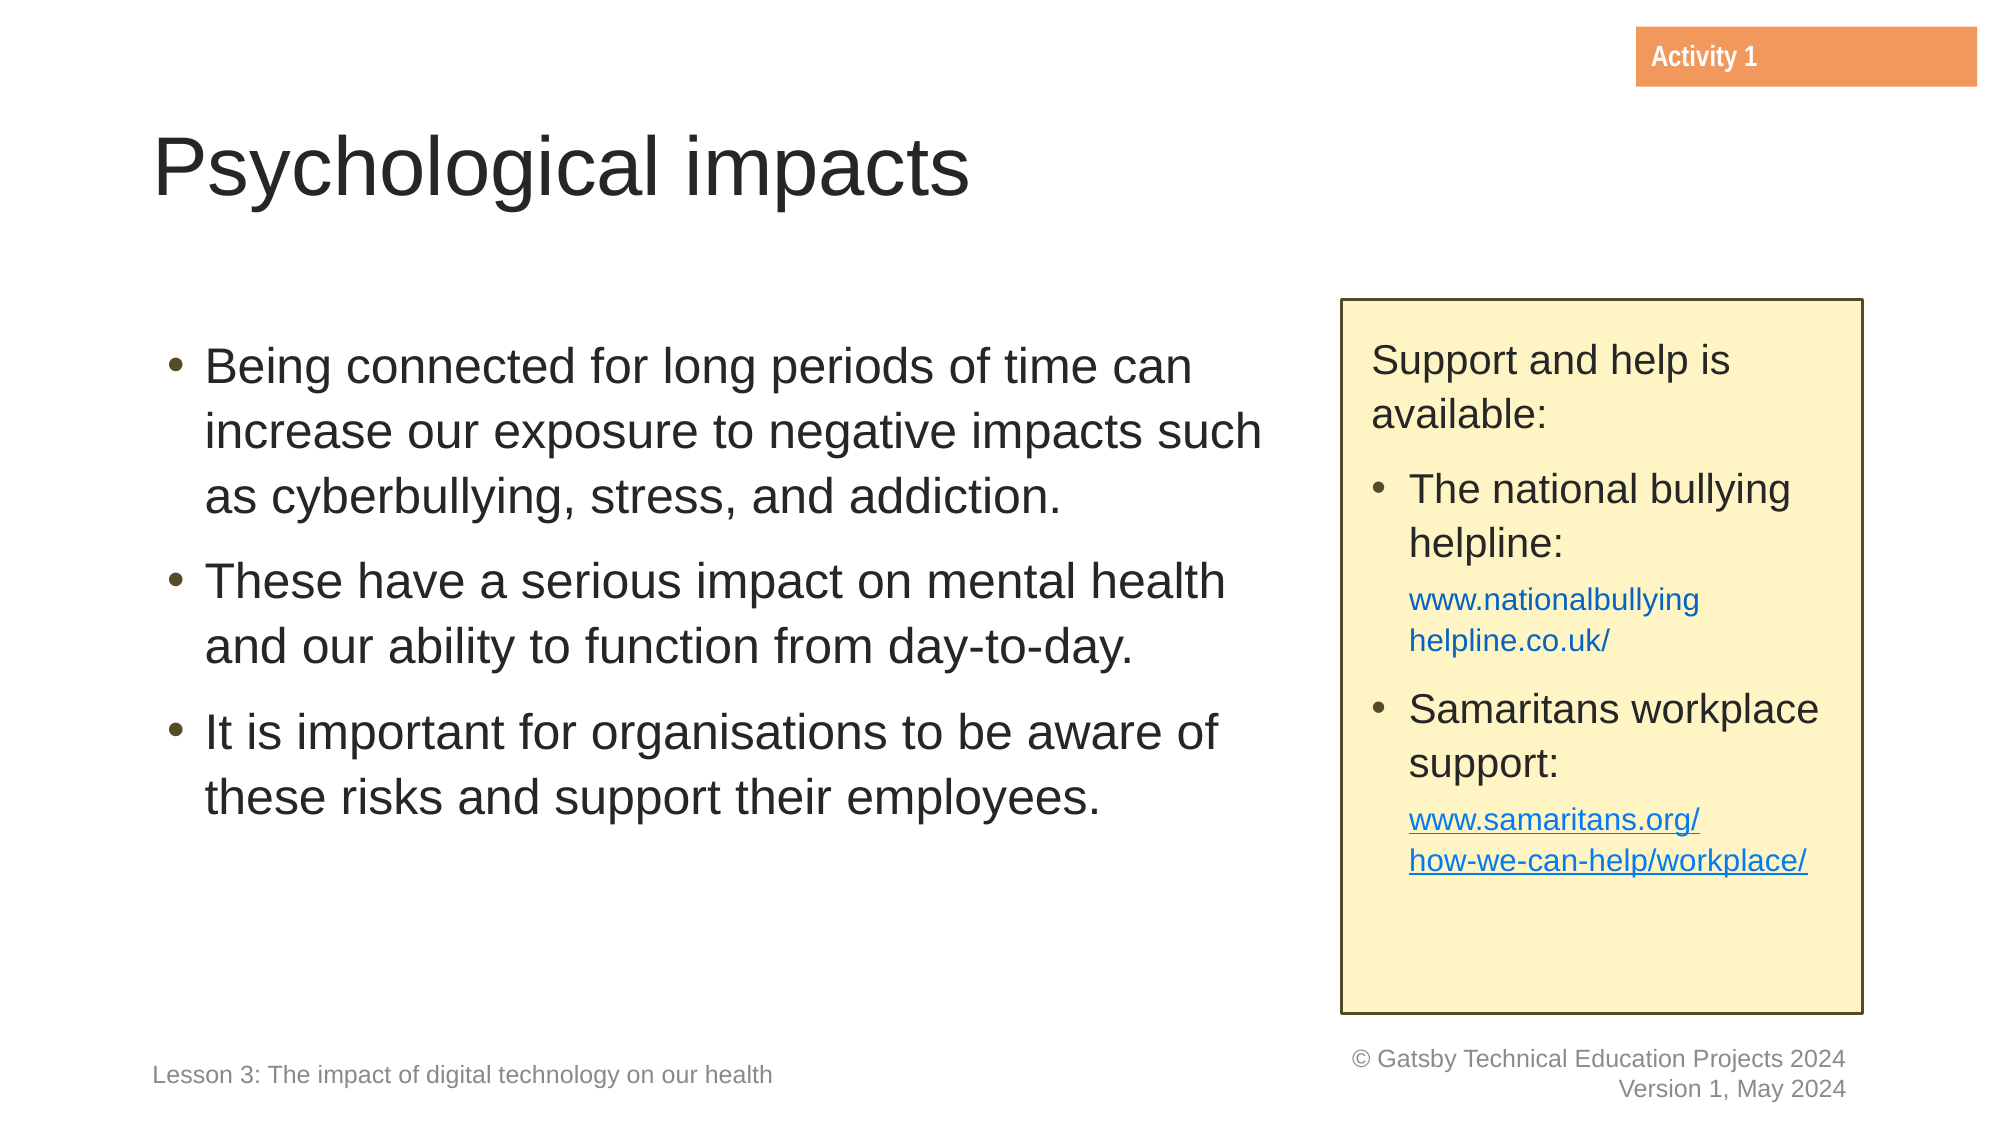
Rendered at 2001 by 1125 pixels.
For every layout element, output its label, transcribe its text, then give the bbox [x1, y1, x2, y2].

title Psychological impacts [137, 59, 1863, 278]
list Support and help is available: The national bullying helpline: www.nationalbullying helpline.co.uk/ Samaritans workplace support: www.samaritans.org/ how-we-can-help/workplace/ [1340, 298, 1864, 1015]
list Lesson 3: The impact of digital technology on our health [137, 1042, 829, 1103]
list Being connected for long periods of time can increase our exposure to negative impacts such as cyberbullying, stress, and addiction. These have a serious impact on mental health and our ability to function from day-to-day. It is important for organisations to be aware of these risks and support their employees. [137, 299, 1300, 1014]
list Activity 1 [1636, 26, 1978, 87]
